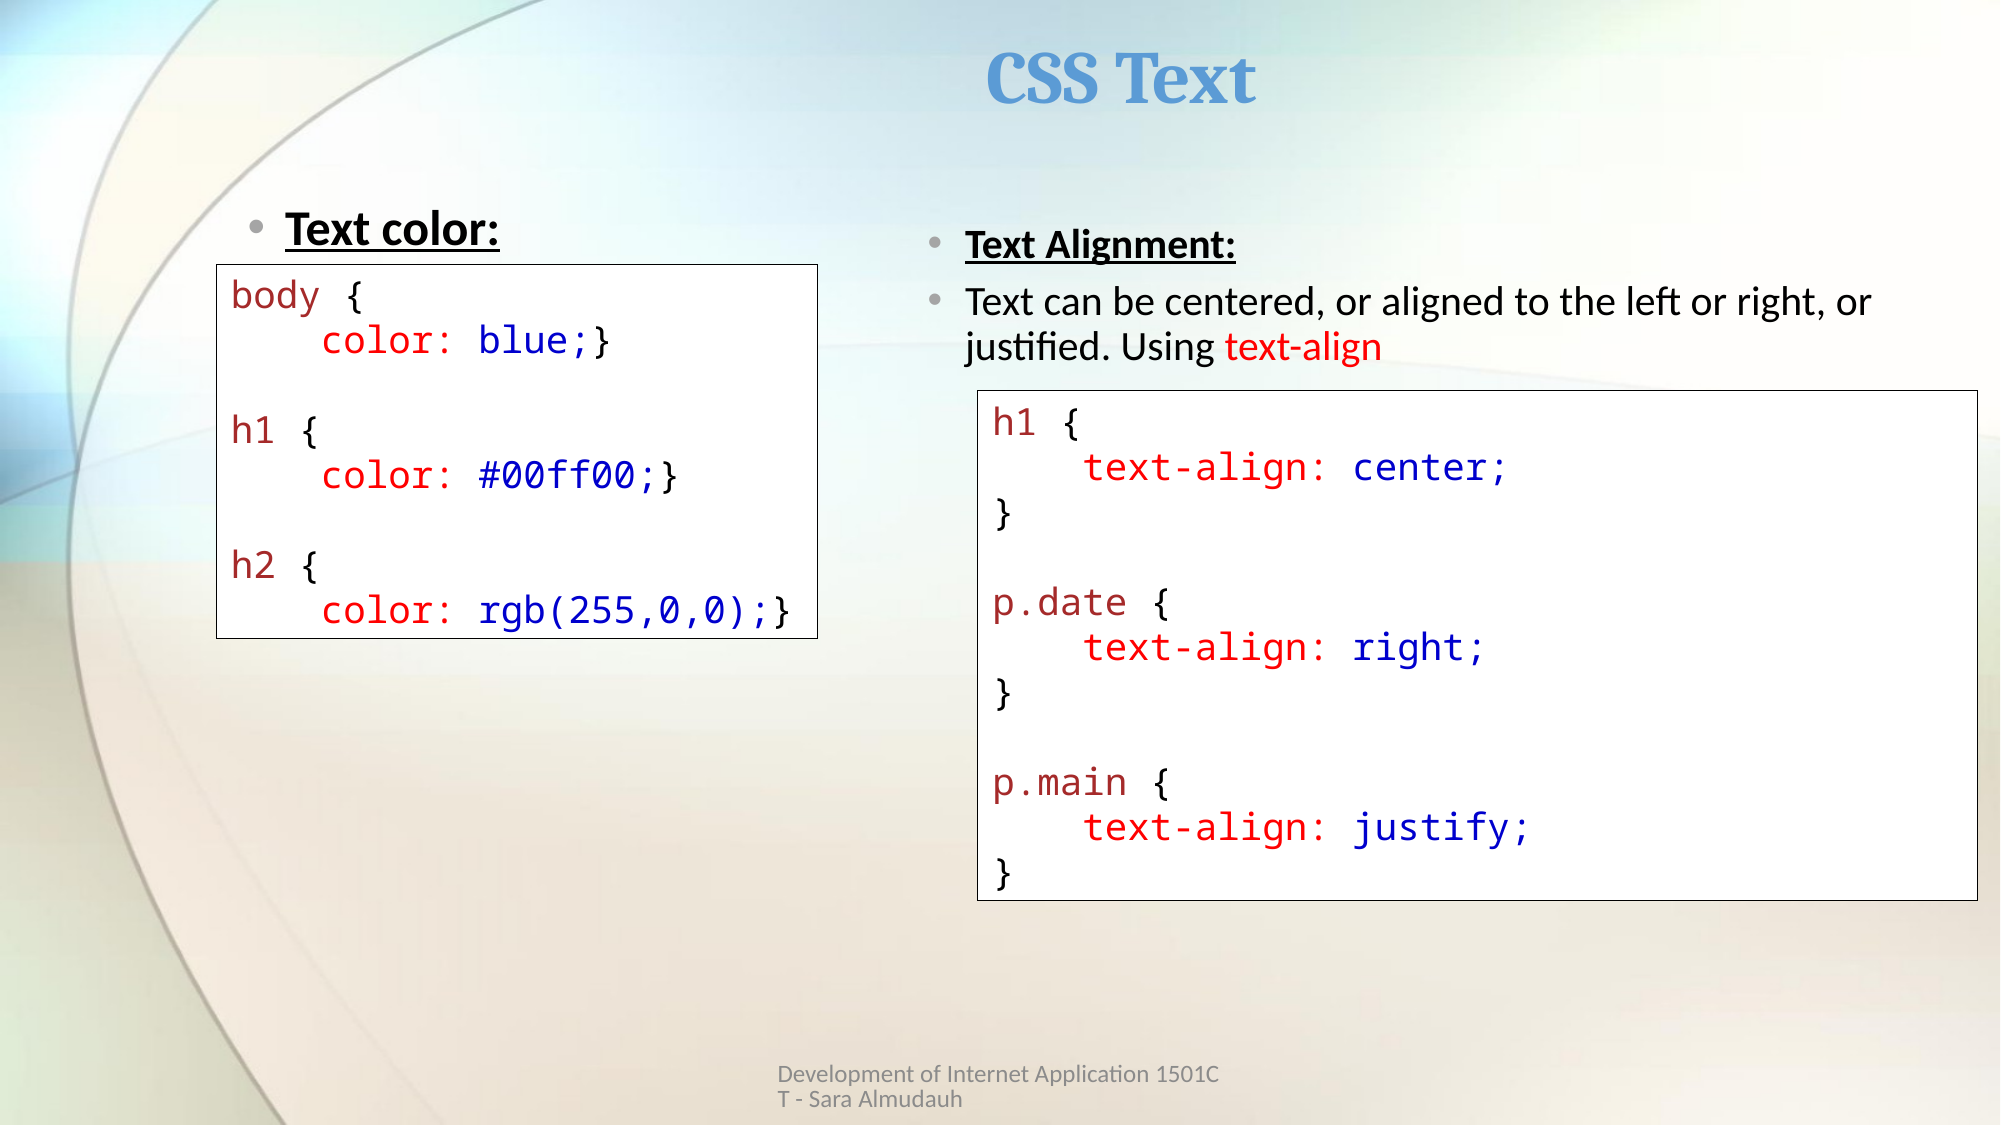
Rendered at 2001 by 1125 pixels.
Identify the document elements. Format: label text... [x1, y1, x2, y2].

text_box body { color: blue;} h1 { color: #00ff00;} h2 { color: rgb(255,0,0);} [216, 264, 818, 639]
list Text Alignment: Text can be centered, or aligned to the left or right, or justified. Using text-align [912, 214, 1944, 383]
text_box h1 { text-align: center; } p.date { text-align: right; } p.main { text-align: justify; } [977, 390, 1978, 901]
title CSS Text [381, 17, 1863, 129]
text_box Text color: [232, 195, 835, 270]
picture [0, 0, 2001, 1125]
footer Development of Internet Application 1501CT - Sara Almudauh [762, 1042, 1238, 1103]
